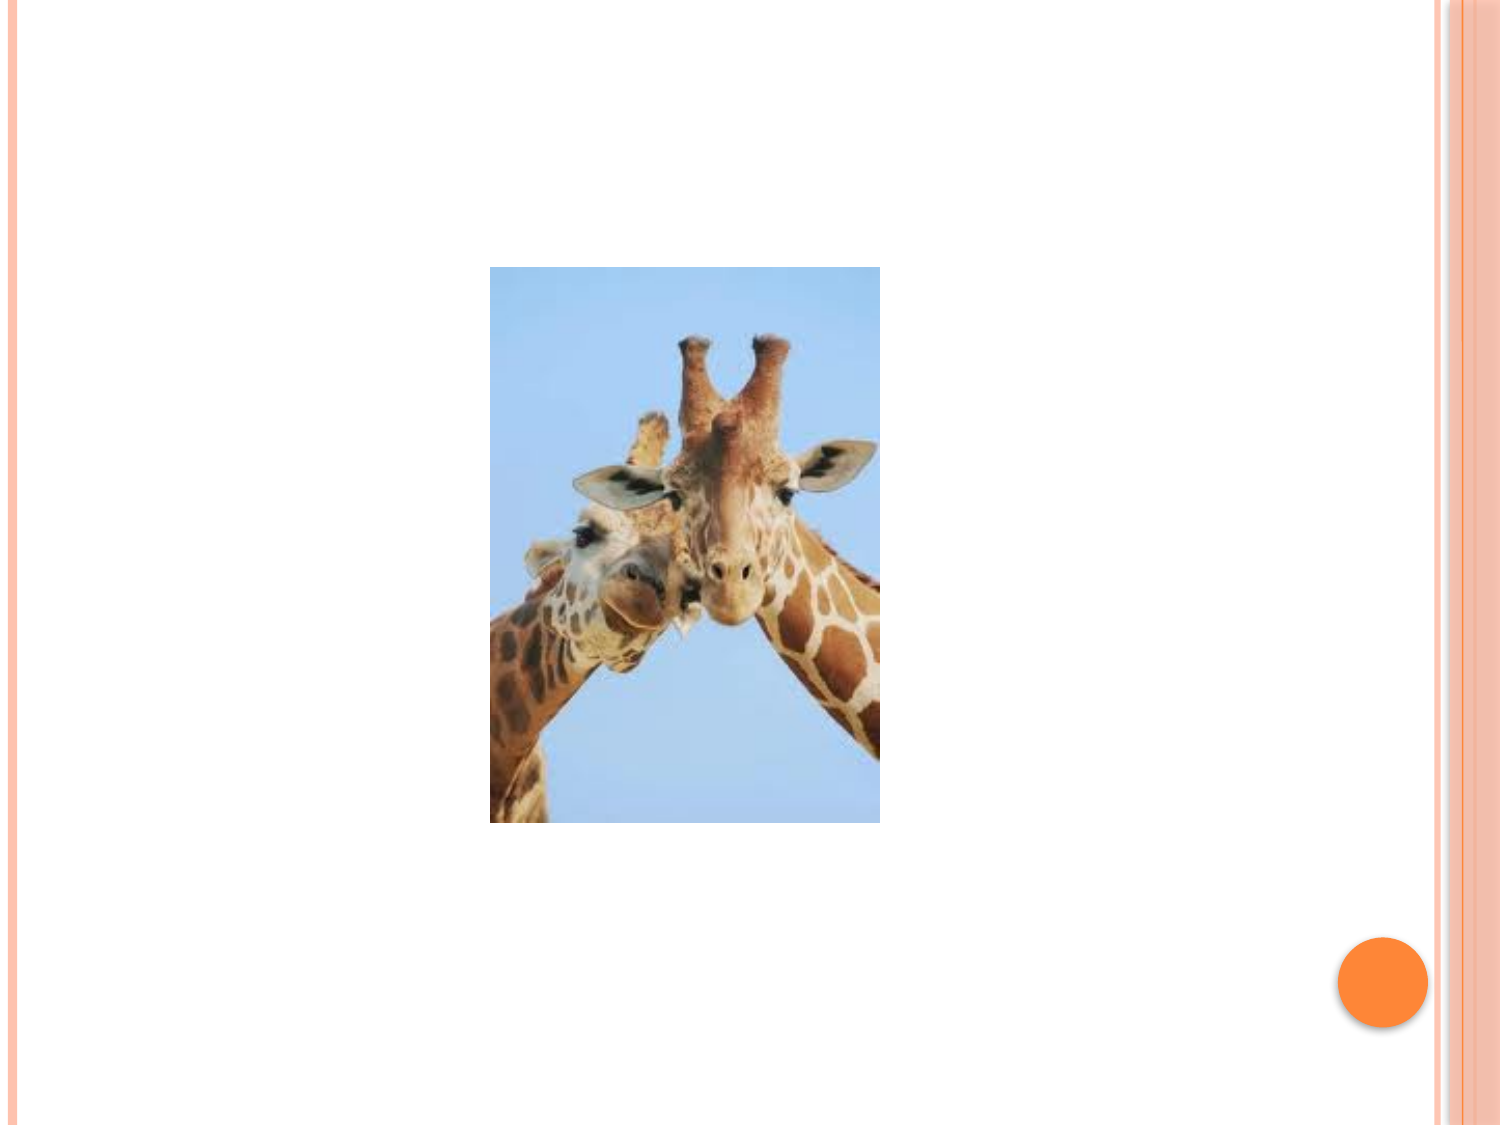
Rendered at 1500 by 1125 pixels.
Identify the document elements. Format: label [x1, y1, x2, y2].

list [489, 266, 881, 824]
